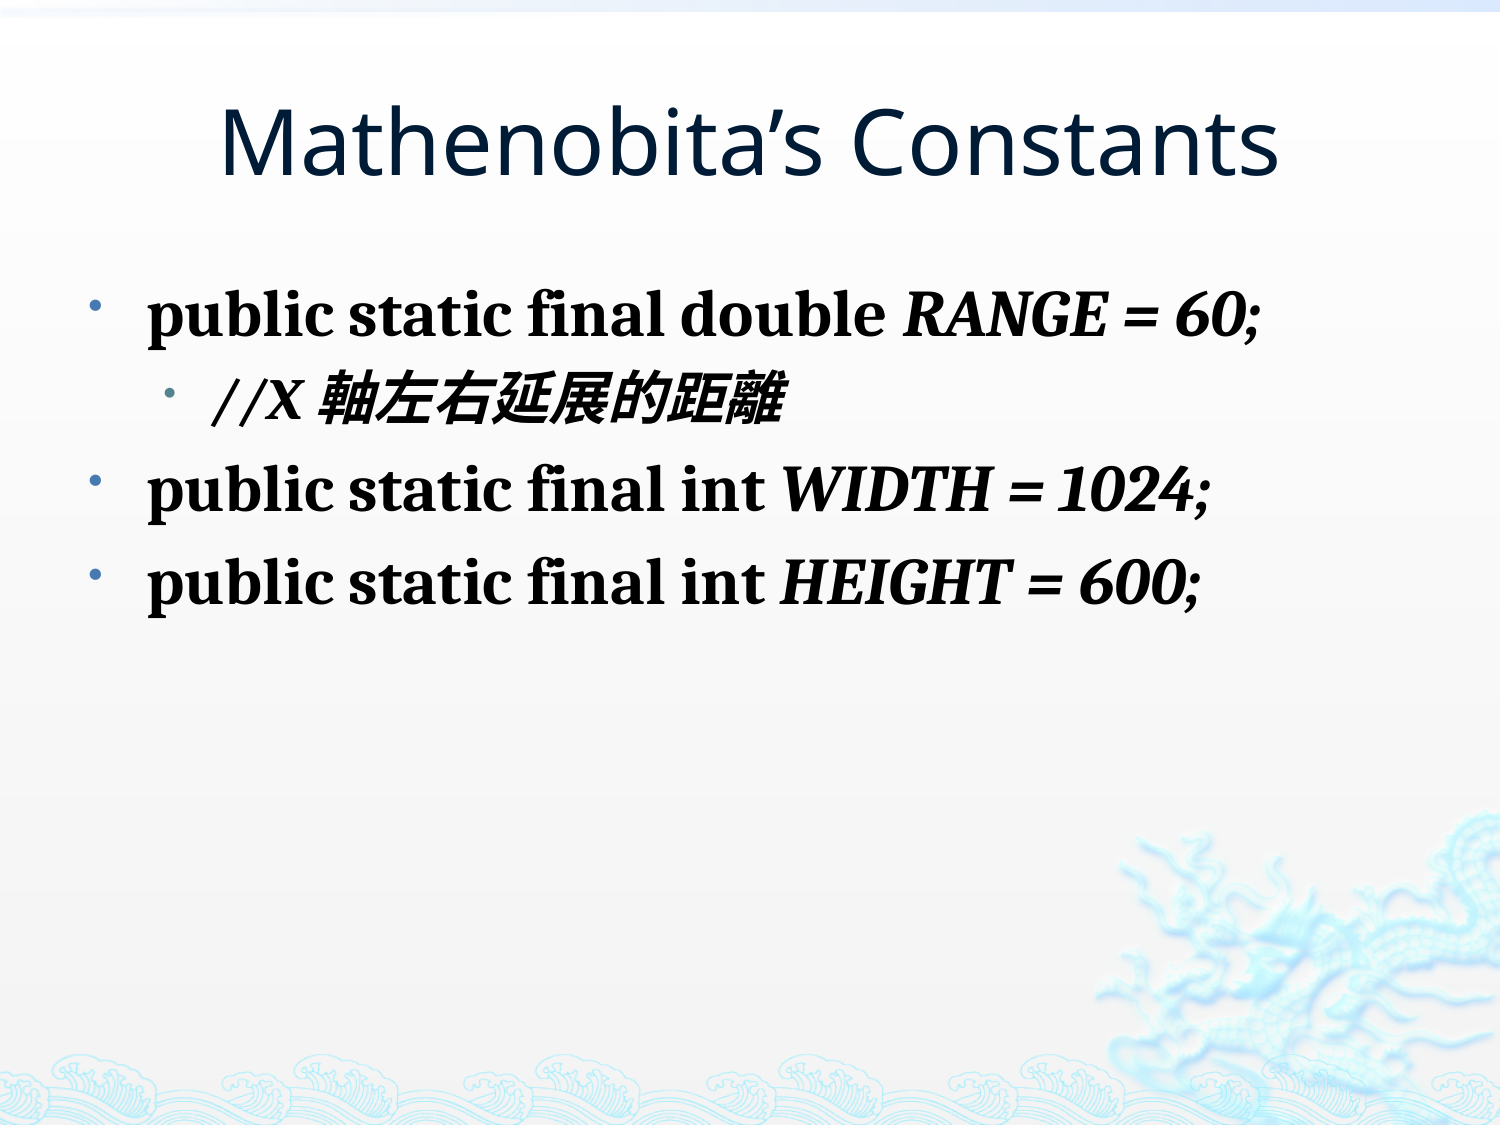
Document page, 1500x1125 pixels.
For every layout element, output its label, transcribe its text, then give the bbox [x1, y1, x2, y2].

list public static final double RANGE = 60; //X軸左右延展的距離 public static final int WIDTH = 1024; public static final int HEIGHT = 600; [75, 262, 1425, 1005]
title Mathenobita’s Constants [75, 45, 1425, 233]
